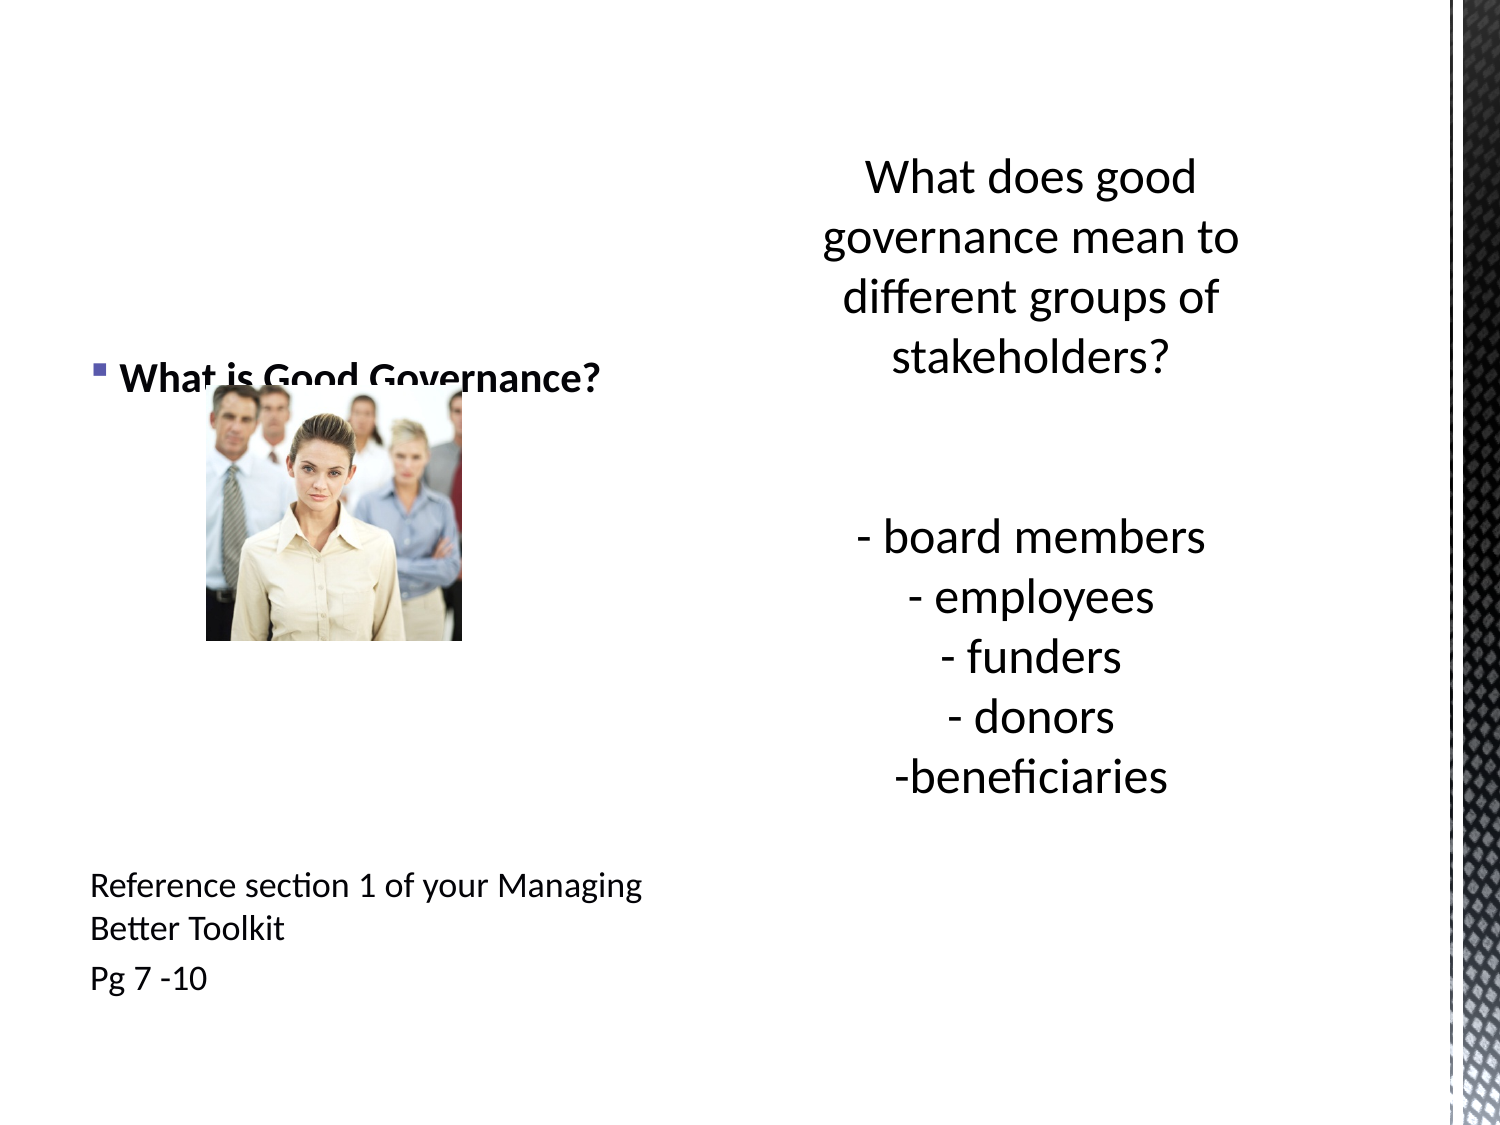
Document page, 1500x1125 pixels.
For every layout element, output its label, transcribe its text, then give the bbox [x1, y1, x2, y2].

title What does good governance mean to different groups of stakeholders? - board members - employees - funders - donors -beneficiaries [800, 75, 1263, 1013]
list What is Good Governance? Reference section 1 of your Managing Better Toolkit Pg 7 -10 [75, 75, 675, 1013]
picture [206, 385, 463, 641]
picture [1447, 0, 1500, 1125]
